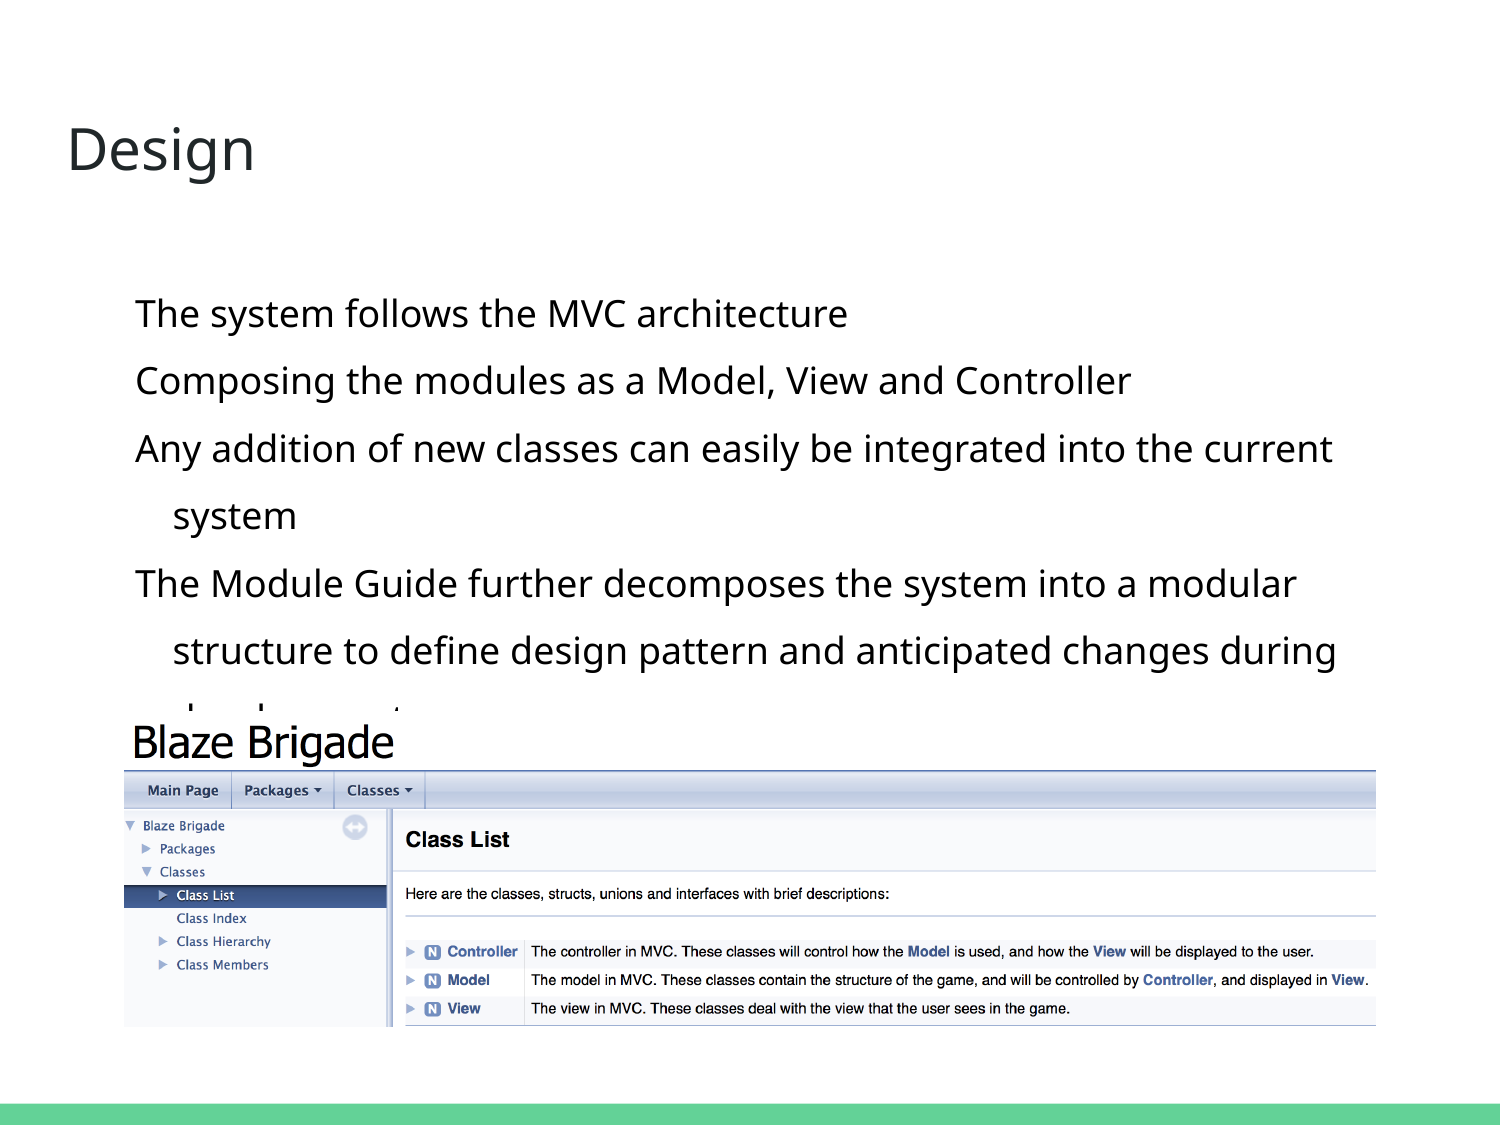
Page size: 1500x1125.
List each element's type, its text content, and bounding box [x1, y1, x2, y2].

title Design [51, 97, 1449, 223]
picture [123, 711, 1376, 1027]
list The system follows the MVC architecture Composing the modules as a Model, View and Controller Any addition of new classes can easily be integrated into the current system The Module Guide further decomposes the system into a modular structure to define design pattern and anticipated changes during development [82, 252, 1481, 1000]
